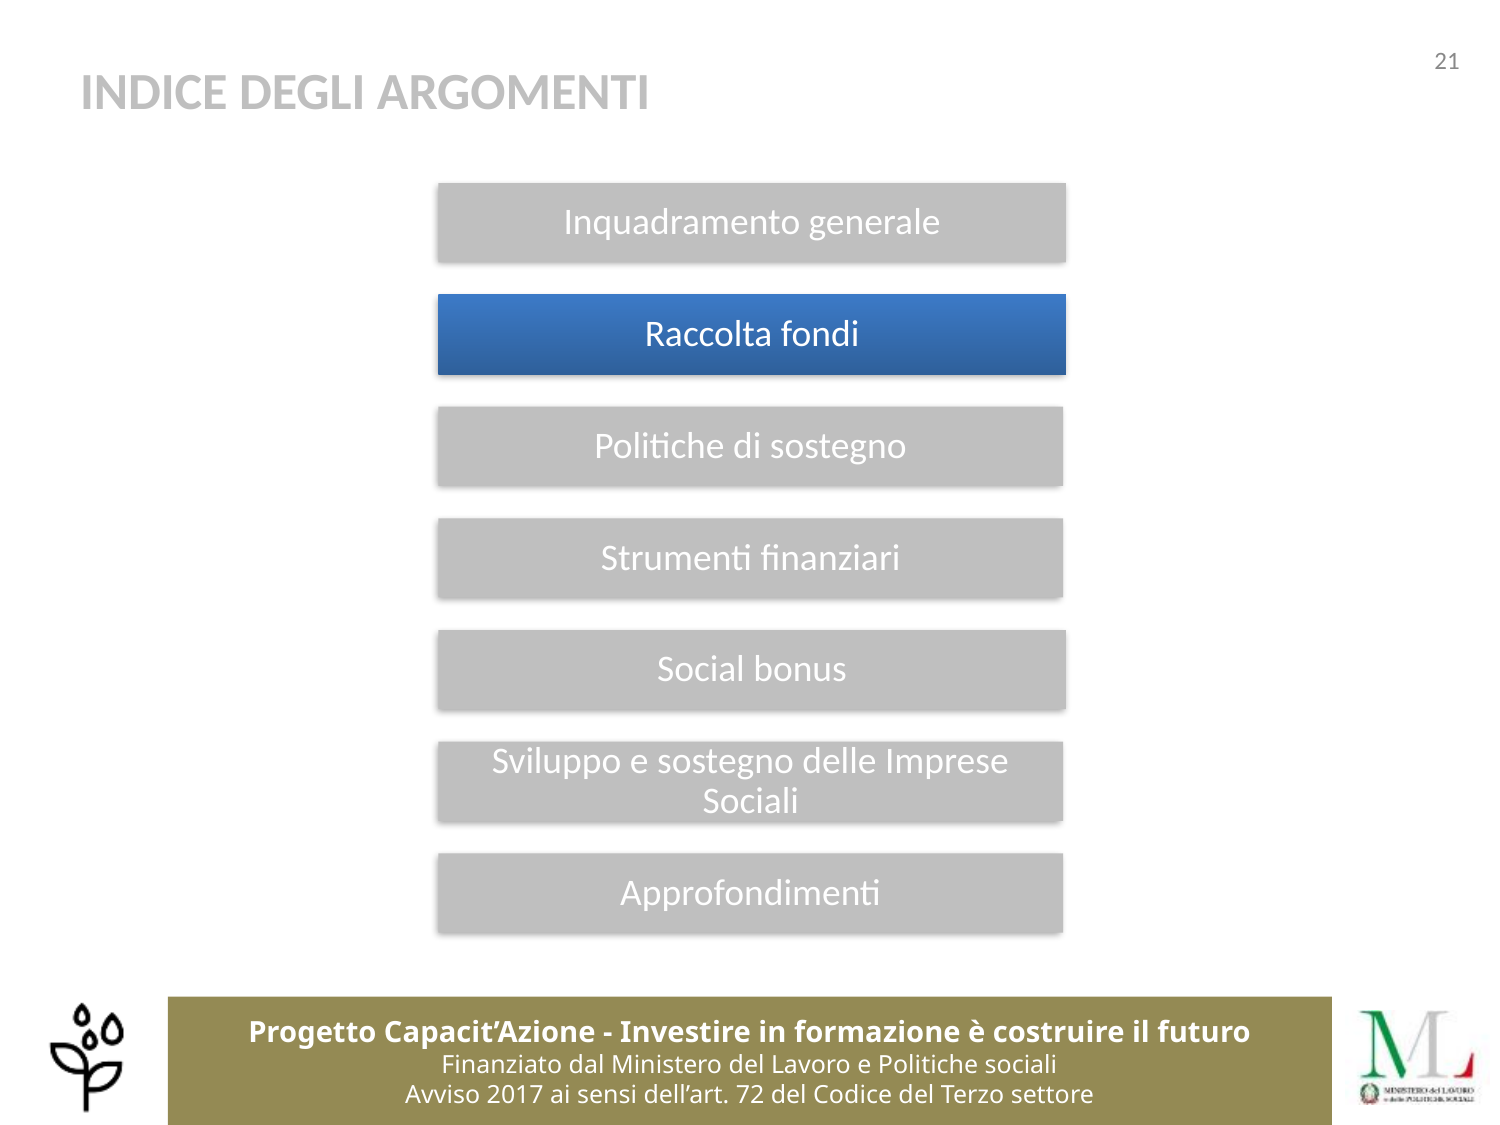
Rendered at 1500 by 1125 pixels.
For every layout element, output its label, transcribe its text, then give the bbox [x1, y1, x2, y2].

slide_number 21 [1124, 29, 1475, 90]
text_box INDICE DEGLI ARGOMENTI [39, 49, 691, 139]
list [115, 182, 1389, 933]
text_box Progetto Capacit’Azione - Investire in formazione è costruire il futuro Finanziato dal Ministero del Lavoro e Politiche sociali Avviso 2017 ai sensi dell’art. 72 del Codice del Terzo settore [166, 994, 1334, 1125]
picture [47, 1002, 129, 1113]
picture [1345, 1009, 1491, 1106]
